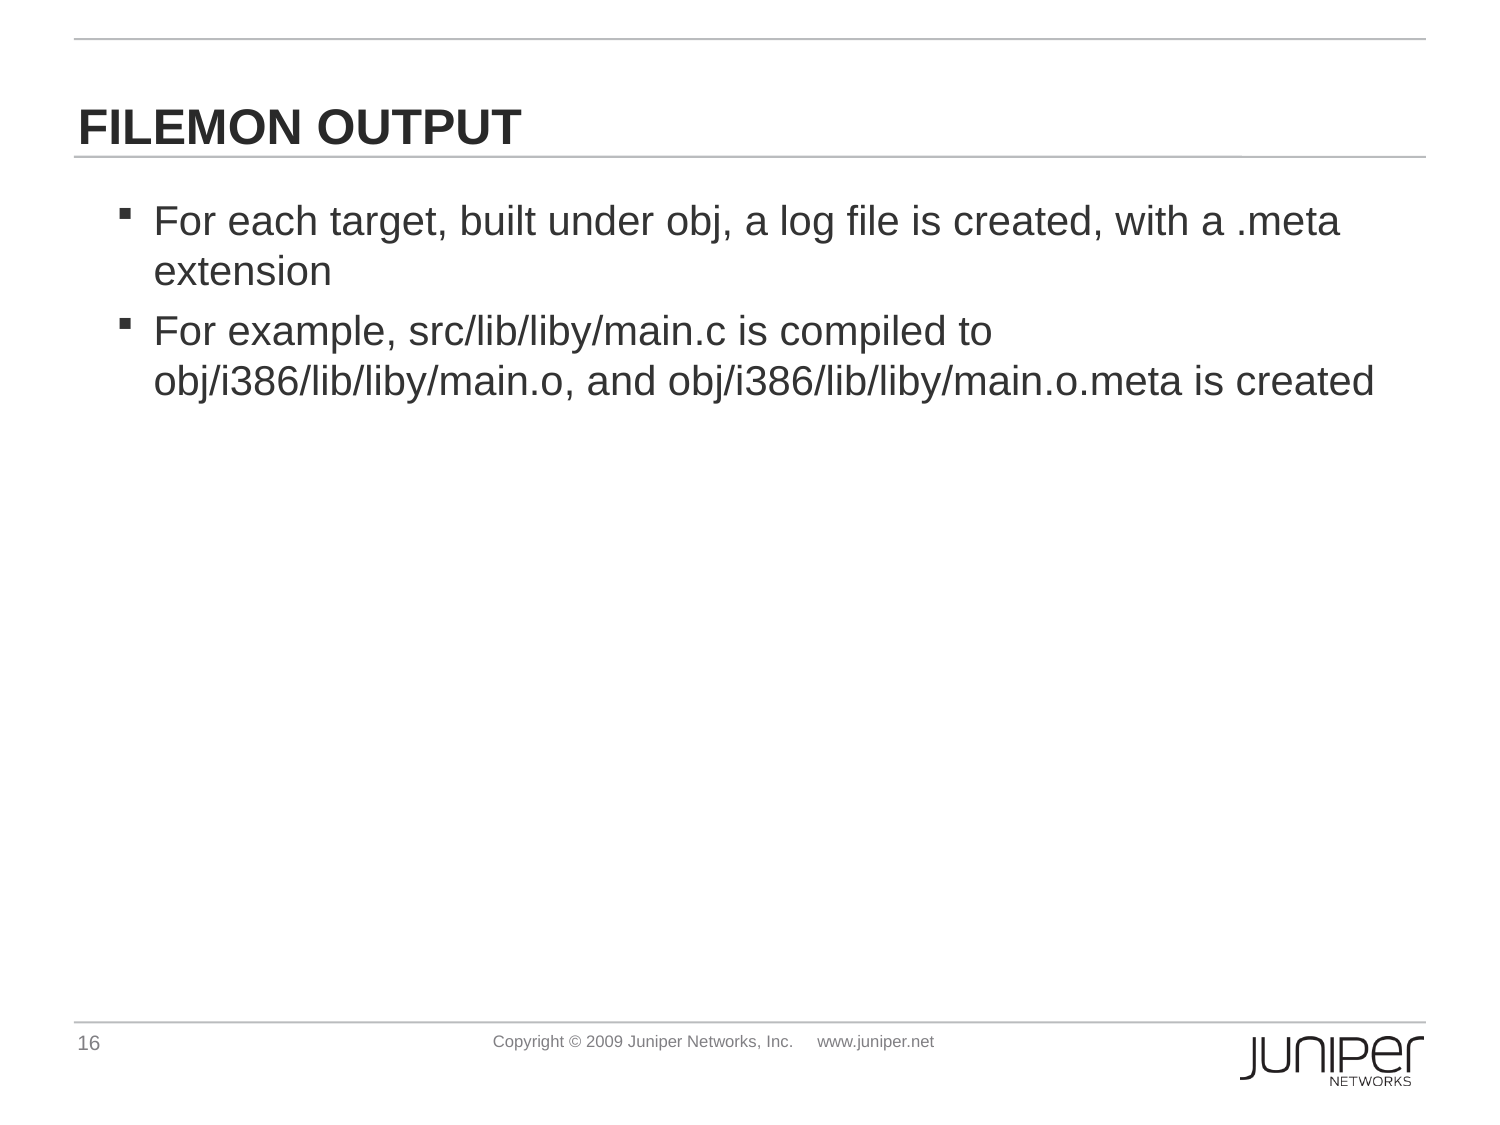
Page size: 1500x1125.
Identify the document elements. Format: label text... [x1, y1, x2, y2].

title FILEMON output [77, 41, 1427, 164]
list For each target, built under obj, a log file is created, with a .meta extension For example, src/lib/liby/main.c is compiled to obj/i386/lib/liby/main.o, and obj/i386/lib/liby/main.o.meta is created [60, 186, 1411, 983]
picture [1240, 1036, 1424, 1086]
